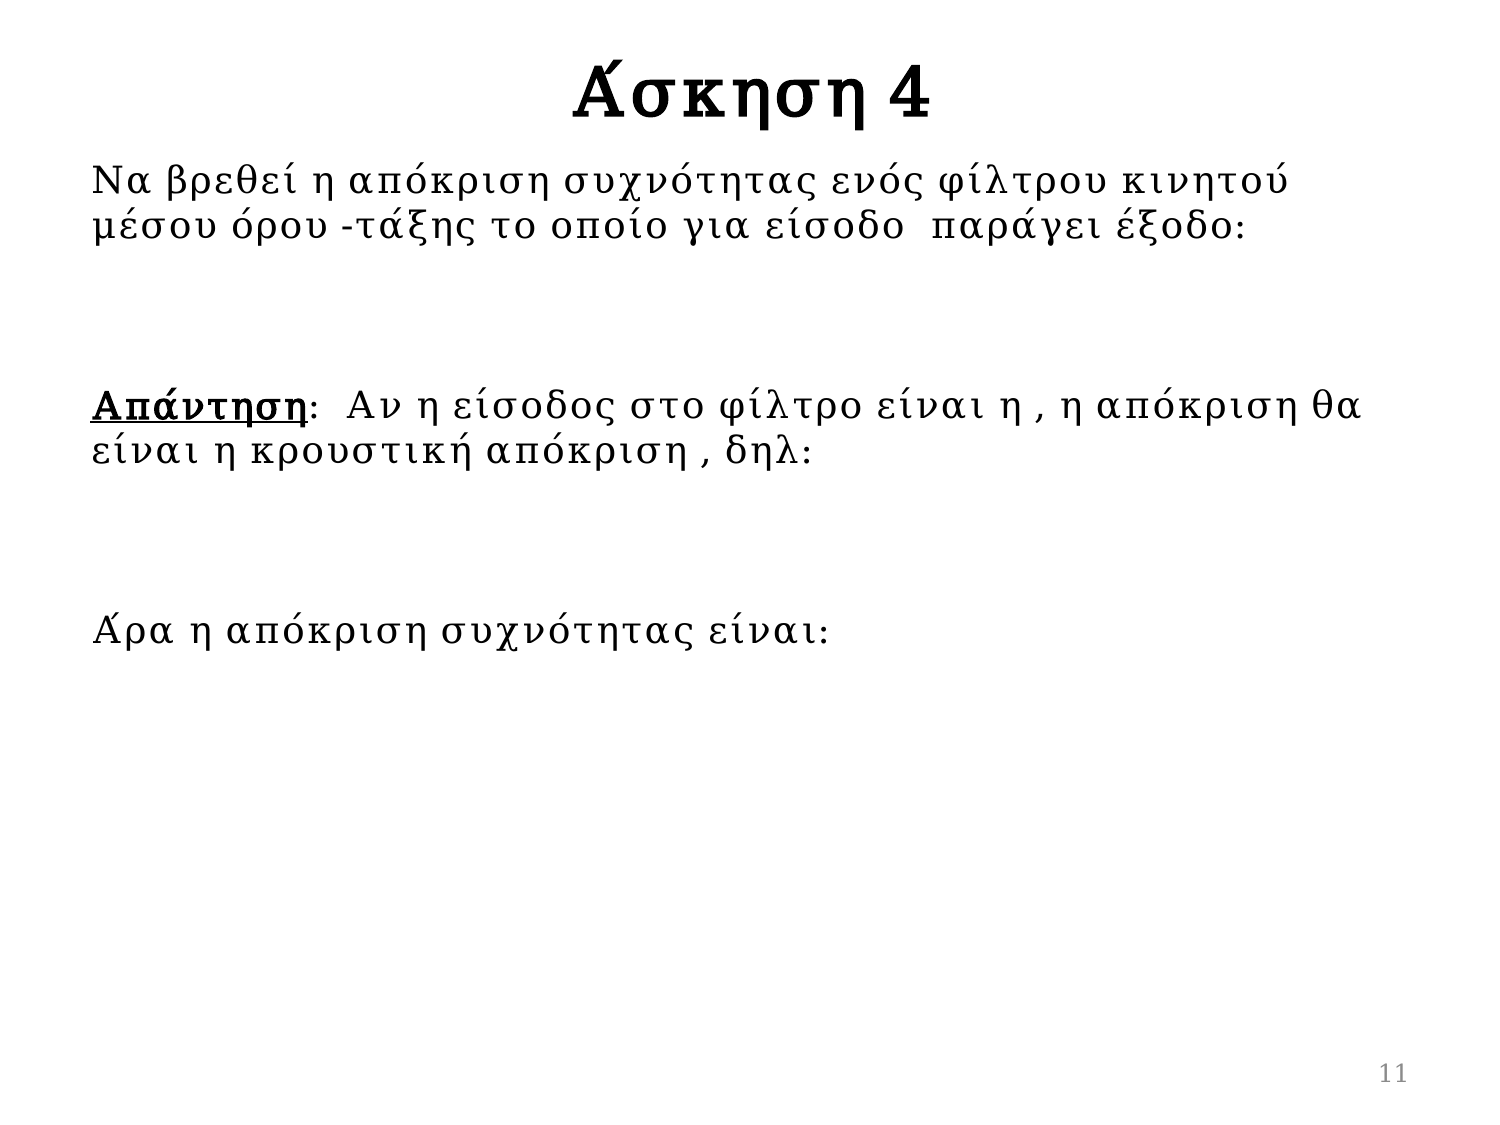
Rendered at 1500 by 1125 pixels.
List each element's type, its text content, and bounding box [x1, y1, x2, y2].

slide_number 11 [1222, 1042, 1425, 1103]
title Άσκηση 4 [75, 19, 1425, 159]
